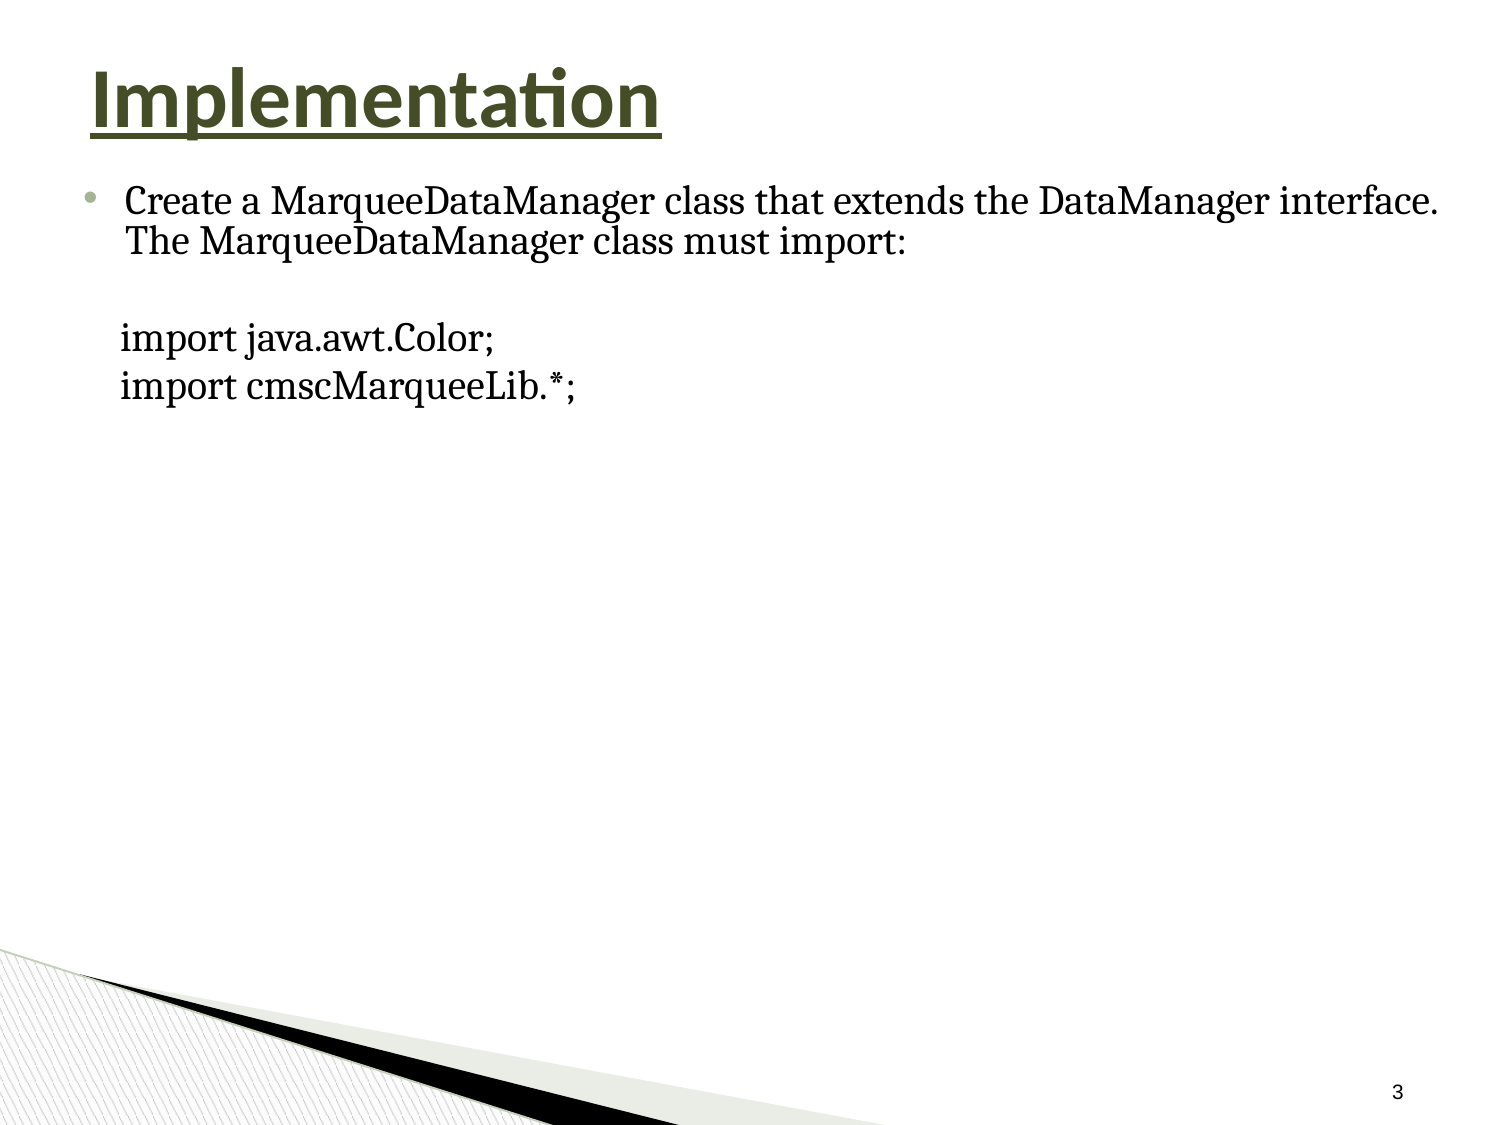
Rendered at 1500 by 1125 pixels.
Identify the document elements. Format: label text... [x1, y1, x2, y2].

slide_number ‹#› [1103, 1051, 1419, 1112]
list Create a MarqueeDataManager class that extends the DataManager interface. The MarqueeDataManager class must import: import java.awt.Color; import cmscMarqueeLib.*; [50, 174, 1463, 975]
title Implementation [75, 0, 1425, 174]
